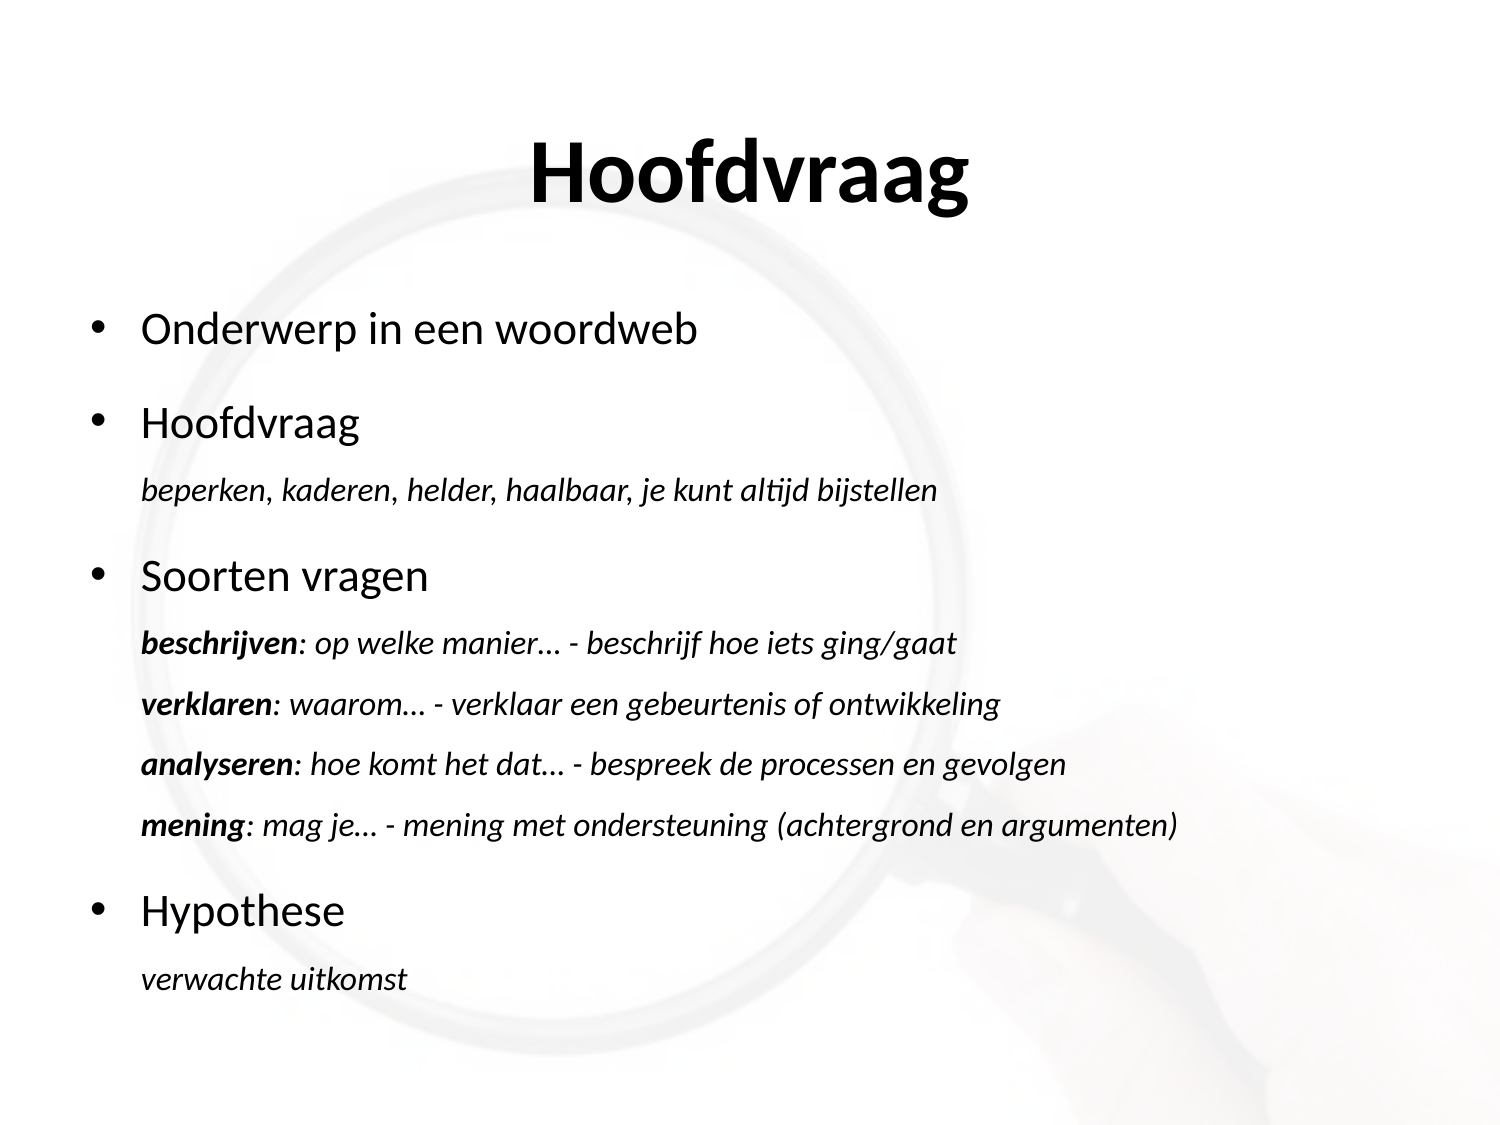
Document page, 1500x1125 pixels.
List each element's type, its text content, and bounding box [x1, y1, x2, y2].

title Hoofdvraag [75, 45, 1425, 233]
list Onderwerp in een woordweb Hoofdvraag beperken, kaderen, helder, haalbaar, je kunt altijd bijstellen Soorten vragen beschrijven: op welke manier… - beschrijf hoe iets ging/gaat verklaren: waarom… - verklaar een gebeurtenis of ontwikkeling analyseren: hoe komt het dat… - bespreek de processen en gevolgen mening: mag je… - mening met ondersteuning (achtergrond en argumenten) Hypothese verwachte uitkomst [75, 262, 1425, 1005]
